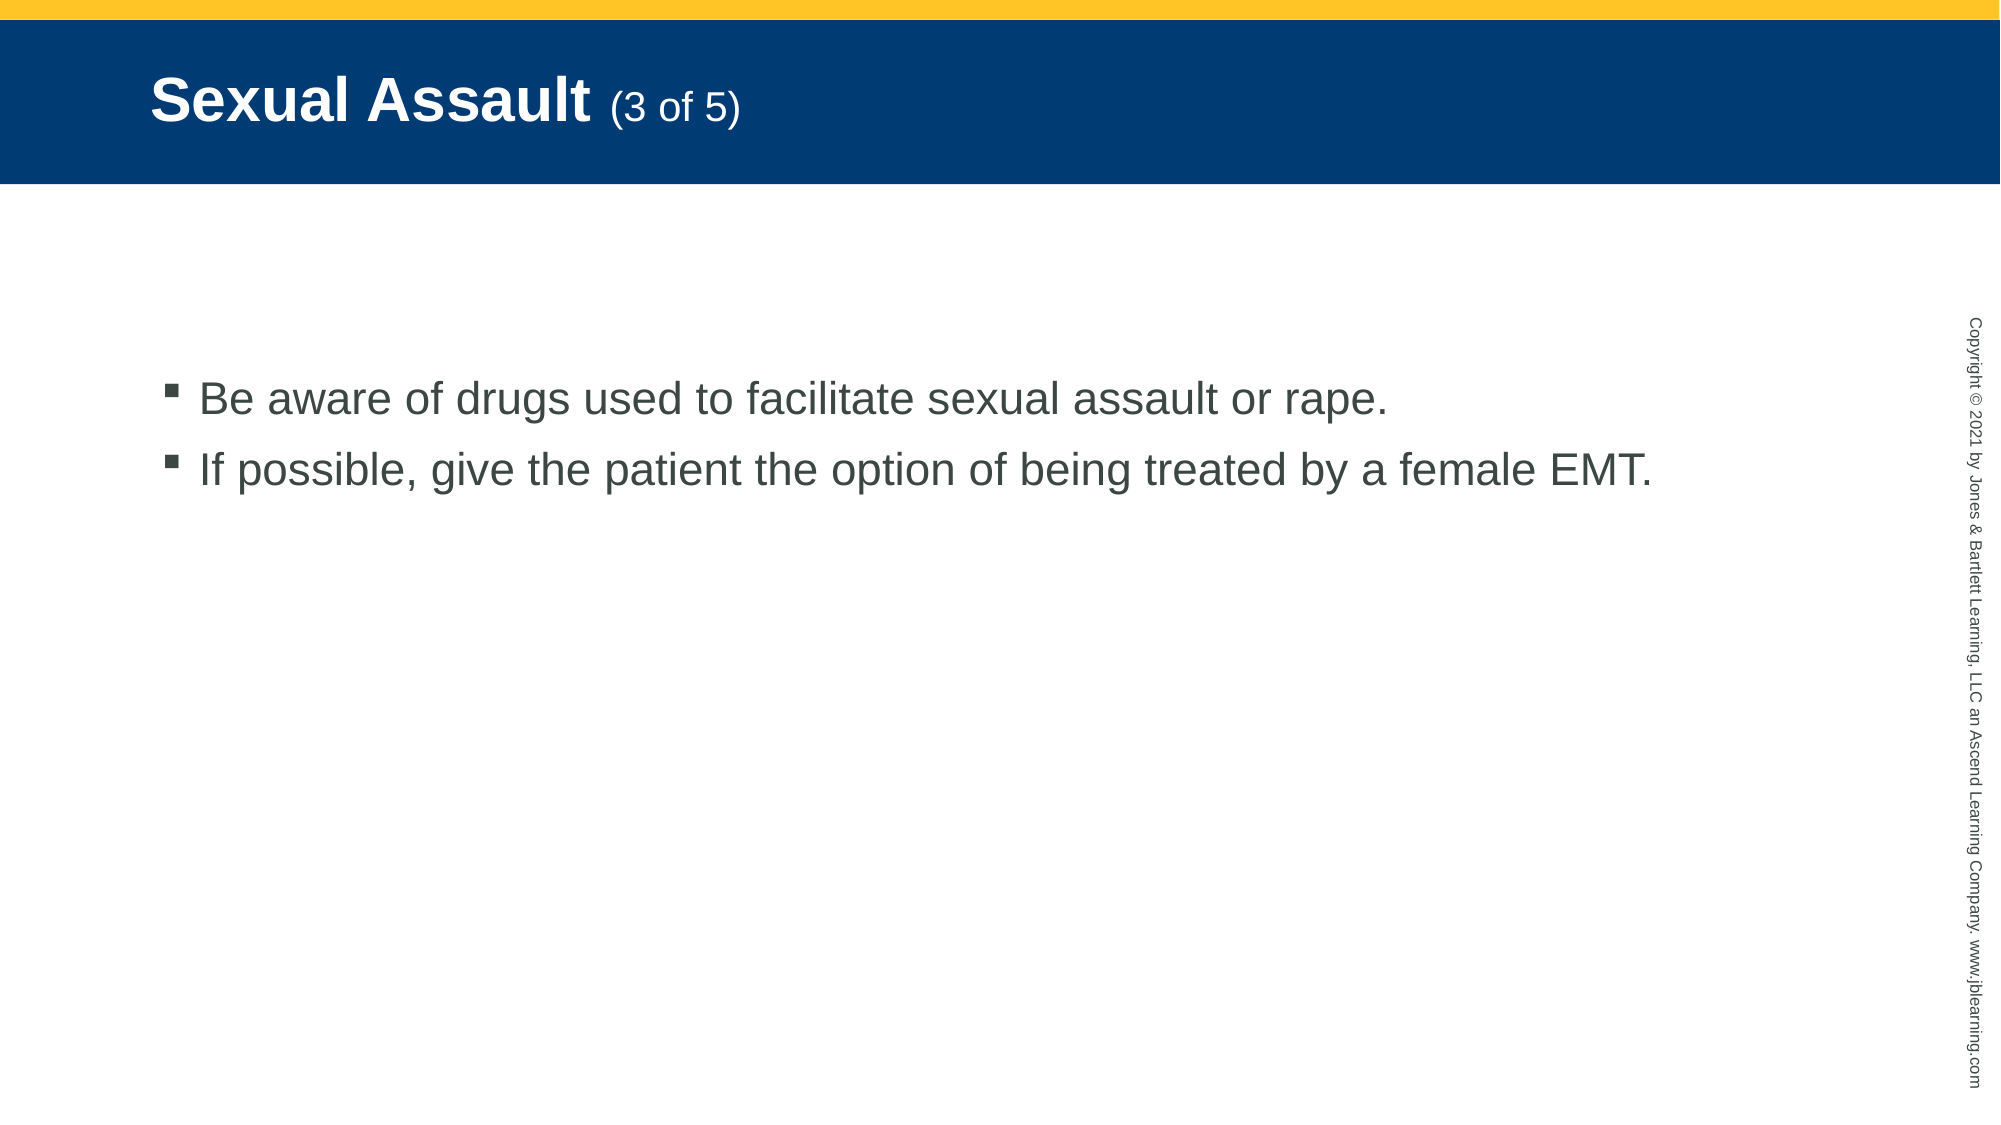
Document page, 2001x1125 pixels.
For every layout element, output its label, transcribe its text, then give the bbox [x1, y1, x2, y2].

title Sexual Assault (3 of 5) [0, 19, 2000, 185]
list Be aware of drugs used to facilitate sexual assault or rape. If possible, give the patient the option of being treated by a female EMT. [146, 361, 1859, 1016]
